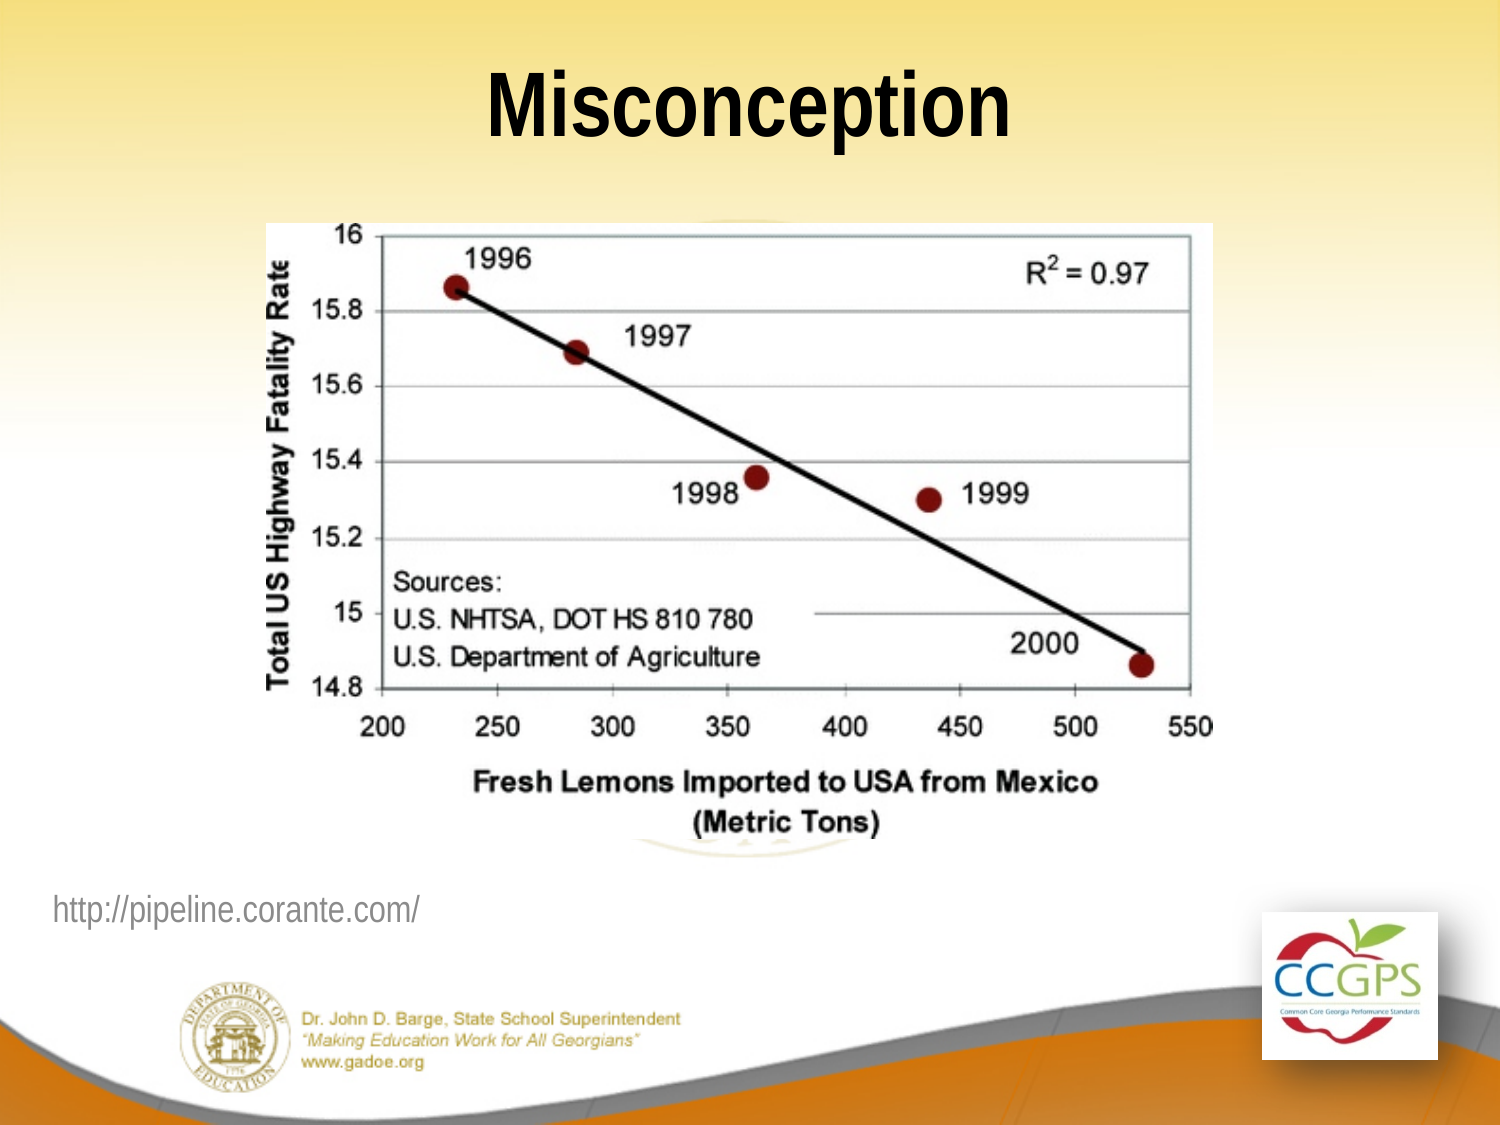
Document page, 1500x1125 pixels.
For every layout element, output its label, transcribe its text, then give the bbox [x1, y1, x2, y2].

title Misconception [112, 37, 1388, 163]
picture [0, 0, 1500, 1125]
subtitle http://pipeline.corante.com/ [37, 187, 1463, 1001]
